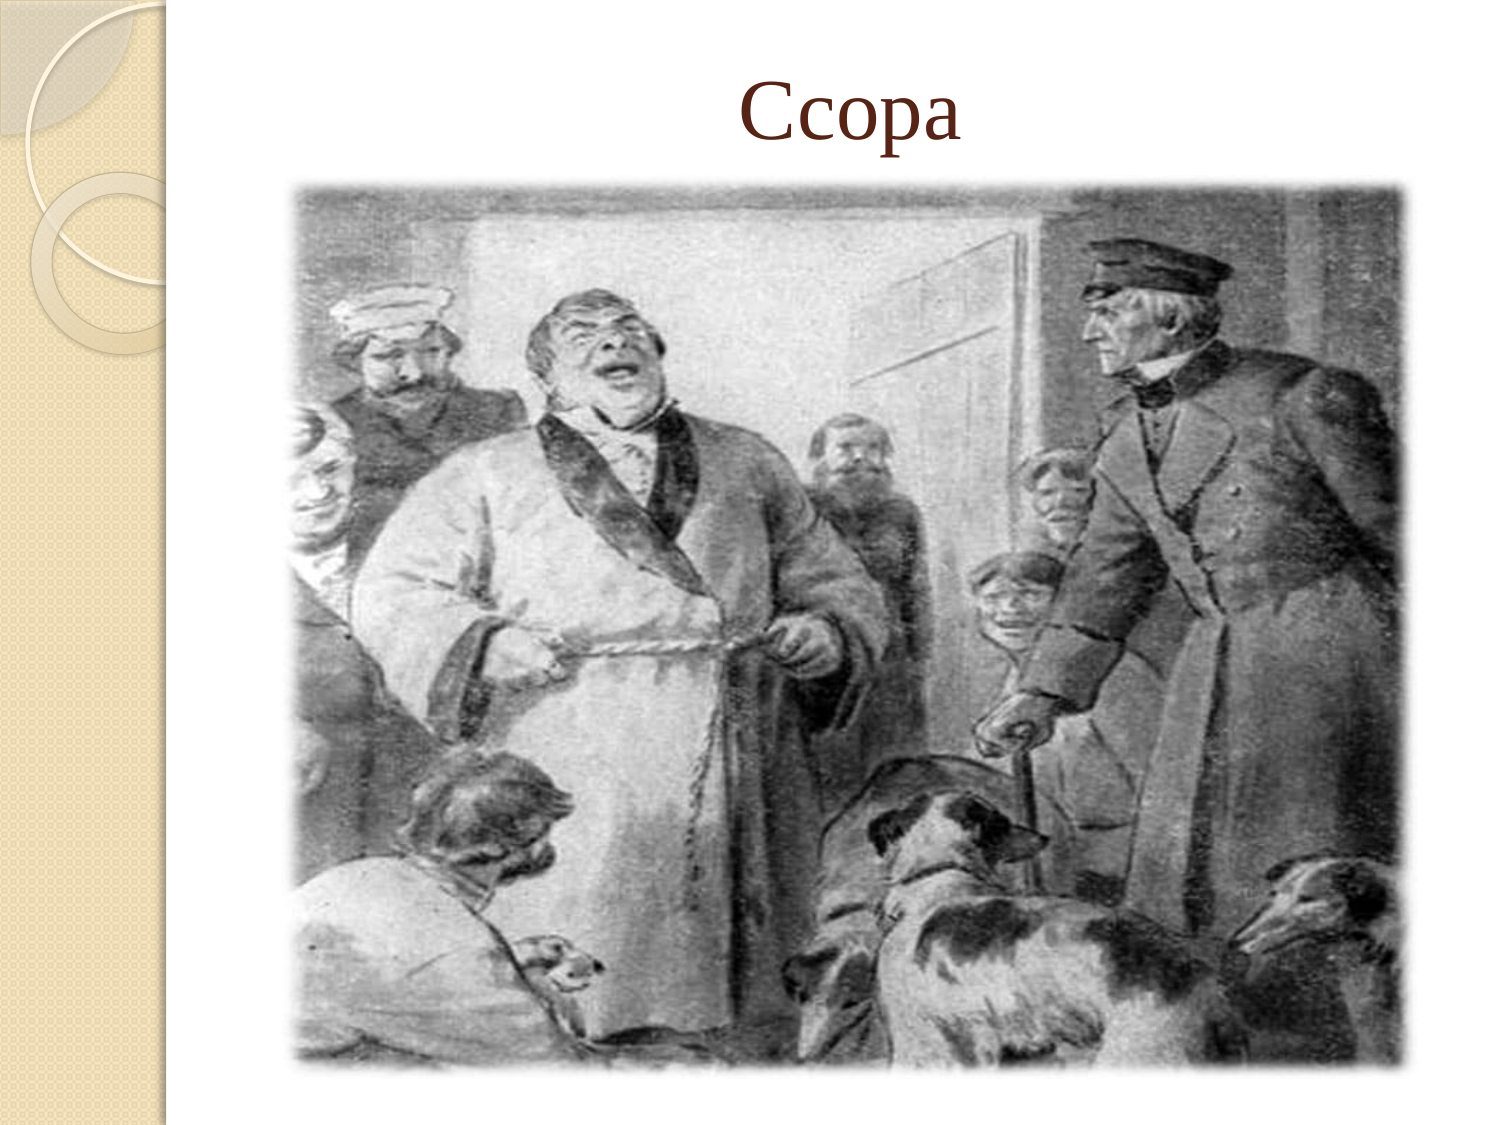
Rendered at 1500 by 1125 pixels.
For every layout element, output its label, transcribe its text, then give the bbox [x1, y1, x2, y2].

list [280, 175, 1419, 1079]
title Ссора [235, 45, 1466, 164]
